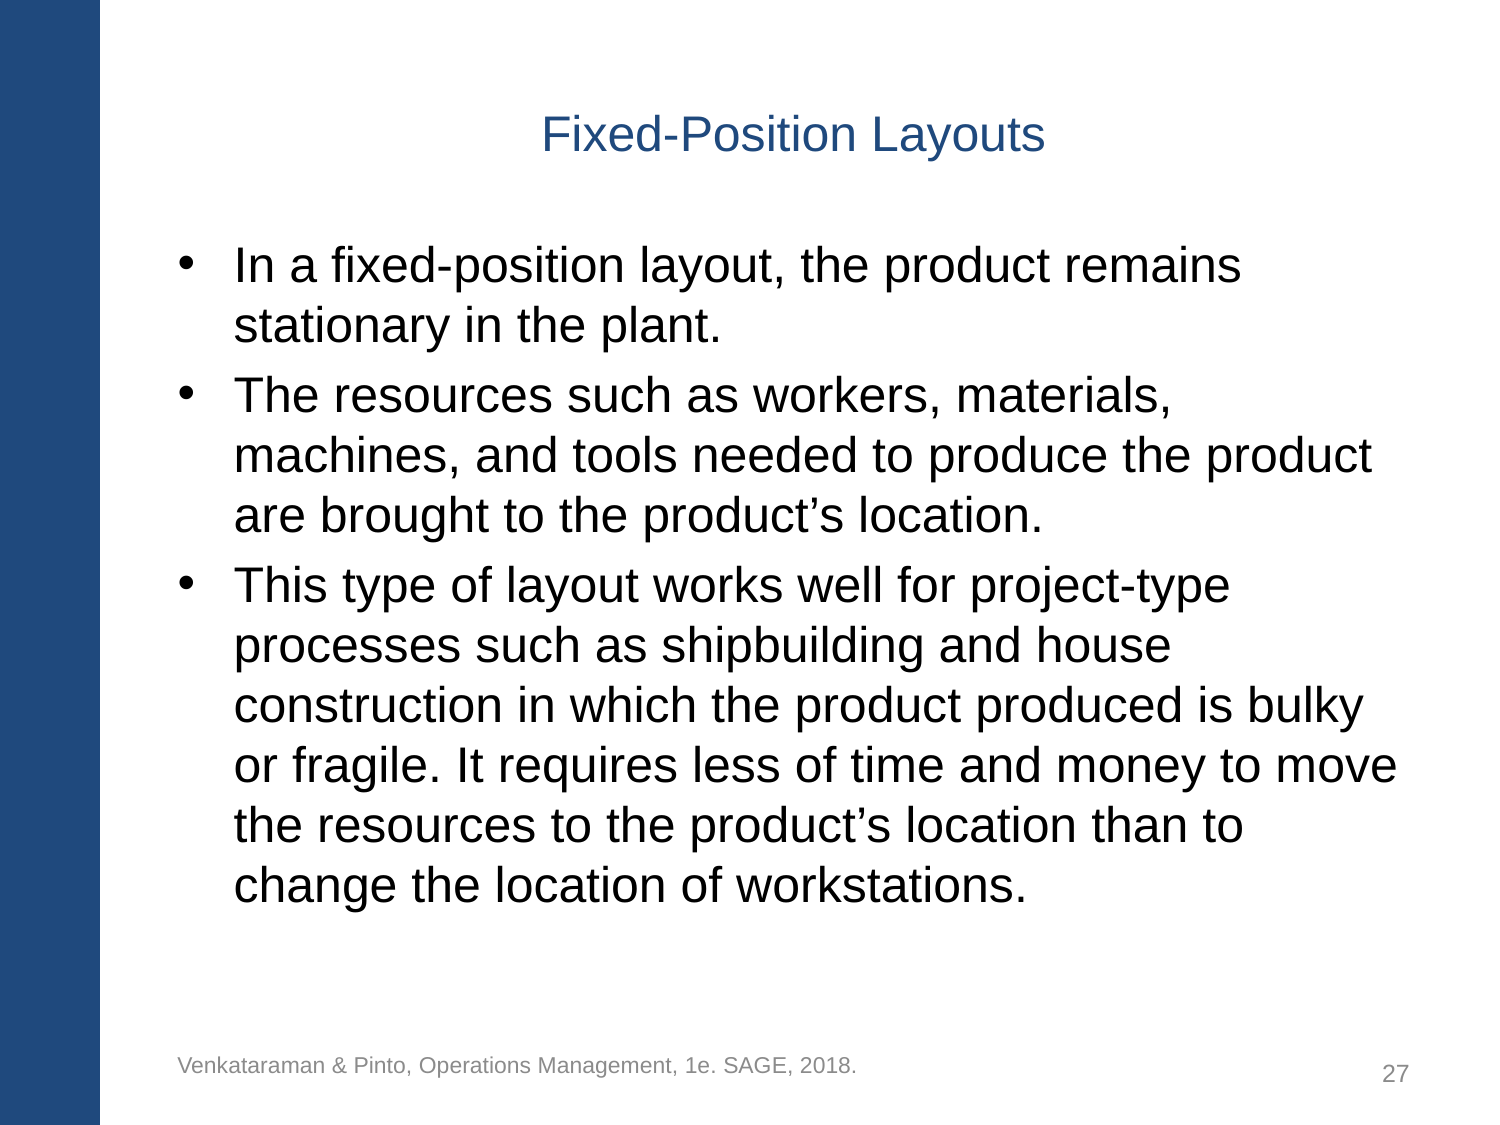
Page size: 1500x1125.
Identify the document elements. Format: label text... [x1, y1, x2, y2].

title Fixed-Position Layouts [162, 37, 1425, 224]
footer Venkataraman & Pinto, Operations Management, 1e. SAGE, 2018. [162, 1042, 1313, 1103]
list In a fixed-position layout, the product remains stationary in the plant. The resources such as workers, materials, machines, and tools needed to produce the product are brought to the product’s location. This type of layout works well for project-type processes such as shipbuilding and house construction in which the product produced is bulky or fragile. It requires less of time and money to move the resources to the product’s location than to change the location of workstations. [162, 224, 1425, 1013]
slide_number 27 [1350, 1042, 1425, 1103]
